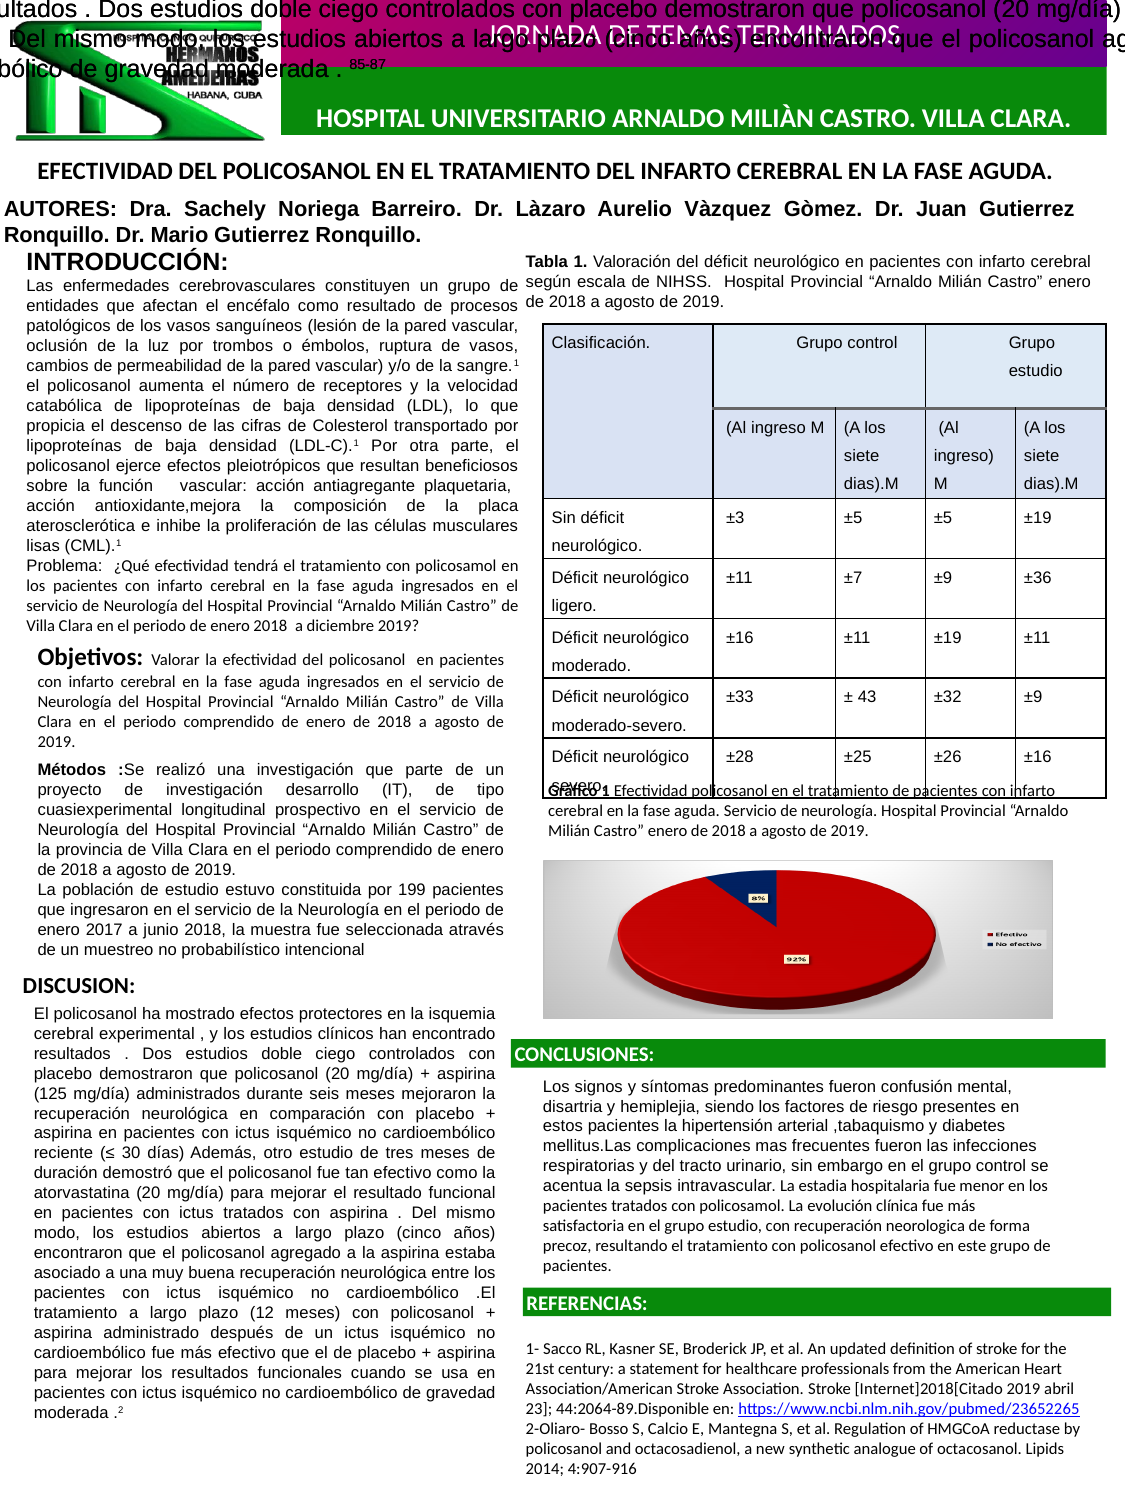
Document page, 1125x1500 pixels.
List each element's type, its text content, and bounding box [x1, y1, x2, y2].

text_box AUTORES: Dra. Sachely Noriega Barreiro. Dr. Làzaro Aurelio Vàzquez Gòmez. Dr. Juan Gutierrez Ronquillo. Dr. Mario Gutierrez Ronquillo. [0, 192, 1081, 249]
text_box El policosanol, una mezcla de ocho alcoholes de cera de caña de azúcar de alto peso molecular, ha mostrado efectos protectores en la isquemia cerebral experimental , y los estudios clínicos han encontrado resultados . Dos estudios doble ciego controlados con placebo demostraron que policosanol (20 mg/día) + aspirina (125 mg/día) administrados durante seis meses mejoraron la recuperación neurológica en comparación con placebo + aspirina en pacientes con ictus isquémico no cardioembólico reciente (≤ 30 días) Además, otro estudio de tres meses de duración demostró que el policosanol fue tan efectivo como la atorvastatina (20 mg/día) para mejorar el resultado funcional en pacientes con ictus tratados con aspirina . Del mismo modo, los estudios abiertos a largo plazo (cinco años) encontraron que el policosanol agregado a la aspirina estaba asociado a una muy buena recuperación neurológica entre los pacientes con ictus isquémico no cardioembólico .El tratamiento a largo plazo (12 meses) con policosanol + aspirina administrado después de un ictus isquémico no cardioembólico fue más efectivo que el de placebo + aspirina para mejorar los resultados funcionales cuando se usa en pacientes con ictus isquémico no cardioembólico de gravedad moderada .85-87 [282, 0, 1125, 90]
picture [543, 859, 1053, 1020]
table_cell ±26 [926, 739, 1015, 797]
table_cell ±11 [714, 559, 835, 618]
table_cell Déficit neurológico moderado-severo. [544, 679, 712, 737]
text_box INTRODUCCIÓN: Las enfermedades cerebrovasculares constituyen un grupo de entidades que afectan el encéfalo como resultado de procesos patológicos de los vasos sanguíneos (lesión de la pared vascular, oclusión de la luz por trombos o émbolos, ruptura de vasos, cambios de permeabilidad de la pared vascular) y/o de la sangre.1 el policosanol aumenta el número de receptores y la velocidad catabólica de lipoproteínas de baja densidad (LDL), lo que propicia el descenso de las cifras de Colesterol transportado por lipoproteínas de baja densidad (LDL-C).1 Por otra parte, el policosanol ejerce efectos pleiotrópicos que resultan beneficiosos sobre la función vascular: acción antiagregante plaquetaria, acción antioxidante,mejora la composición de la placa aterosclerótica e inhibe la proliferación de las células musculares lisas (CML).1 Problema: ¿Qué efectividad tendrá el tratamiento con policosamol en los pacientes con infarto cerebral en la fase aguda ingresados en el servicio de Neurología del Hospital Provincial “Arnaldo Milián Castro” de Villa Clara en el periodo de enero 2018 a diciembre 2019? [22, 249, 523, 717]
table_cell (A los siete dias).M [836, 410, 925, 498]
table_cell ±11 [836, 619, 925, 677]
text_box Objetivos: Valorar la efectividad del policosanol en pacientes con infarto cerebral en la fase aguda ingresados en el servicio de Neurología del Hospital Provincial “Arnaldo Milián Castro” de Villa Clara en el periodo comprendido de enero de 2018 a agosto de 2019. [22, 633, 520, 751]
table_cell ±7 [836, 559, 925, 618]
table_cell Sin déficit neurológico. [544, 499, 712, 558]
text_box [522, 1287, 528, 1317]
table_cell ±25 [836, 739, 925, 797]
table_header Clasificación. [544, 325, 712, 498]
text_box DISCUSION: [18, 968, 516, 1039]
text_box CONCLUSIONES: [511, 1039, 1106, 1068]
table_cell ±32 [926, 679, 1015, 737]
table_cell ±19 [1016, 499, 1105, 558]
text_box Los signos y síntomas predominantes fueron confusión mental, disartria y hemiplejia, siendo los factores de riesgo presentes en estos pacientes la hipertensión arterial ,tabaquismo y diabetes mellitus.Las complicaciones mas frecuentes fueron las infecciones respiratorias y del tracto urinario, sin embargo en el grupo control se acentua la sepsis intravascular. La estadia hospitalaria fue menor en los pacientes tratados con policosamol. La evolución clínica fue más satisfactoria en el grupo estudio, con recuperación neorologica de forma precoz, resultando el tratamiento con policosanol efectivo en este grupo de pacientes. [528, 1068, 1070, 1328]
table_cell ±19 [926, 619, 1015, 677]
table_cell ±5 [836, 499, 925, 558]
table_cell ±9 [1016, 679, 1105, 737]
text_box Gráfico 1 Efectividad policosanol en el tratamiento de pacientes con infarto cerebral en la fase aguda. Servicio de neurología. Hospital Provincial “Arnaldo Milián Castro” enero de 2018 a agosto de 2019. [533, 772, 1096, 848]
table_cell (Al ingreso)M [926, 410, 1015, 498]
text_box 1- Sacco RL, Kasner SE, Broderick JP, et al. An updated definition of stroke for the 21st century: a statement for healthcare professionals from the American Heart Association/American Stroke Association. Stroke [Internet]2018[Citado 2019 abril 23]; 44:2064-89.Disponible en: https://www.ncbi.nlm.nih.gov/pubmed/23652265 2-Oliaro- Bosso S, Calcio E, Mantegna S, et al. Regulation of HMGCoA reductase by policosanol and octacosadienol, a new synthetic analogue of octacosanol. Lipids 2014; 4:907-916 [510, 1330, 1096, 1500]
table_cell ±3 [714, 499, 835, 558]
table_cell (A los siete dias).M [1016, 410, 1105, 498]
table_cell ± 43 [836, 679, 925, 737]
table_cell ±28 [714, 739, 835, 797]
text_box Métodos :Se realizó una investigación que parte de un proyecto de investigación desarrollo (IT), de tipo cuasiexperimental longitudinal prospectivo en el servicio de Neurología del Hospital Provincial “Arnaldo Milián Castro” de la provincia de Villa Clara en el periodo comprendido de enero de 2018 a agosto de 2019. La población de estudio estuvo constituida por 199 pacientes que ingresaron en el servicio de la Neurología en el periodo de enero 2017 a junio 2018, la muestra fue seleccionada através de un muestreo no probabilístico intencional [22, 751, 520, 966]
table_cell Déficit neurológico moderado. [544, 619, 712, 677]
table_cell ±36 [1016, 559, 1105, 618]
table_cell Déficit neurológico severo. [544, 739, 712, 797]
text_box EFECTIVIDAD DEL POLICOSANOL EN EL TRATAMIENTO DEL INFARTO CEREBRAL EN LA FASE AGUDA. [18, 152, 1074, 187]
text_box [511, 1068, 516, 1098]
text_box Tabla 1. Valoración del déficit neurológico en pacientes con infarto cerebral según escala de NIHSS. Hospital Provincial “Arnaldo Milián Castro” enero de 2018 a agosto de 2019. [510, 243, 1107, 319]
table_cell ±16 [714, 619, 835, 677]
table_cell ±33 [714, 679, 835, 737]
table_cell ±16 [1016, 739, 1105, 797]
table_header Grupo control [714, 325, 925, 407]
table_cell Déficit neurológico ligero. [544, 559, 712, 618]
text_box El policosanol ha mostrado efectos protectores en la isquemia cerebral experimental , y los estudios clínicos han encontrado resultados . Dos estudios doble ciego controlados con placebo demostraron que policosanol (20 mg/día) + aspirina (125 mg/día) administrados durante seis meses mejoraron la recuperación neurológica en comparación con placebo + aspirina en pacientes con ictus isquémico no cardioembólico reciente (≤ 30 días) Además, otro estudio de tres meses de duración demostró que el policosanol fue tan efectivo como la atorvastatina (20 mg/día) para mejorar el resultado funcional en pacientes con ictus tratados con aspirina . Del mismo modo, los estudios abiertos a largo plazo (cinco años) encontraron que el policosanol agregado a la aspirina estaba asociado a una muy buena recuperación neurológica entre los pacientes con ictus isquémico no cardioembólico .El tratamiento a largo plazo (12 meses) con policosanol + aspirina administrado después de un ictus isquémico no cardioembólico fue más efectivo que el de placebo + aspirina para mejorar los resultados funcionales cuando se usa en pacientes con ictus isquémico no cardioembólico de gravedad moderada .2 [18, 995, 511, 1475]
table_header Grupo estudio [926, 325, 1105, 407]
picture [0, 0, 282, 165]
table_cell (Al ingreso M [714, 410, 835, 498]
table_cell ±11 [1016, 619, 1105, 677]
text_box HOSPITAL UNIVERSITARIO ARNALDO MILIÀN CASTRO. VILLA CLARA. [285, 90, 1107, 135]
text_box REFERENCIAS: [1070, 1287, 1112, 1317]
table_cell ±5 [926, 499, 1015, 558]
table_cell ±9 [926, 559, 1015, 618]
